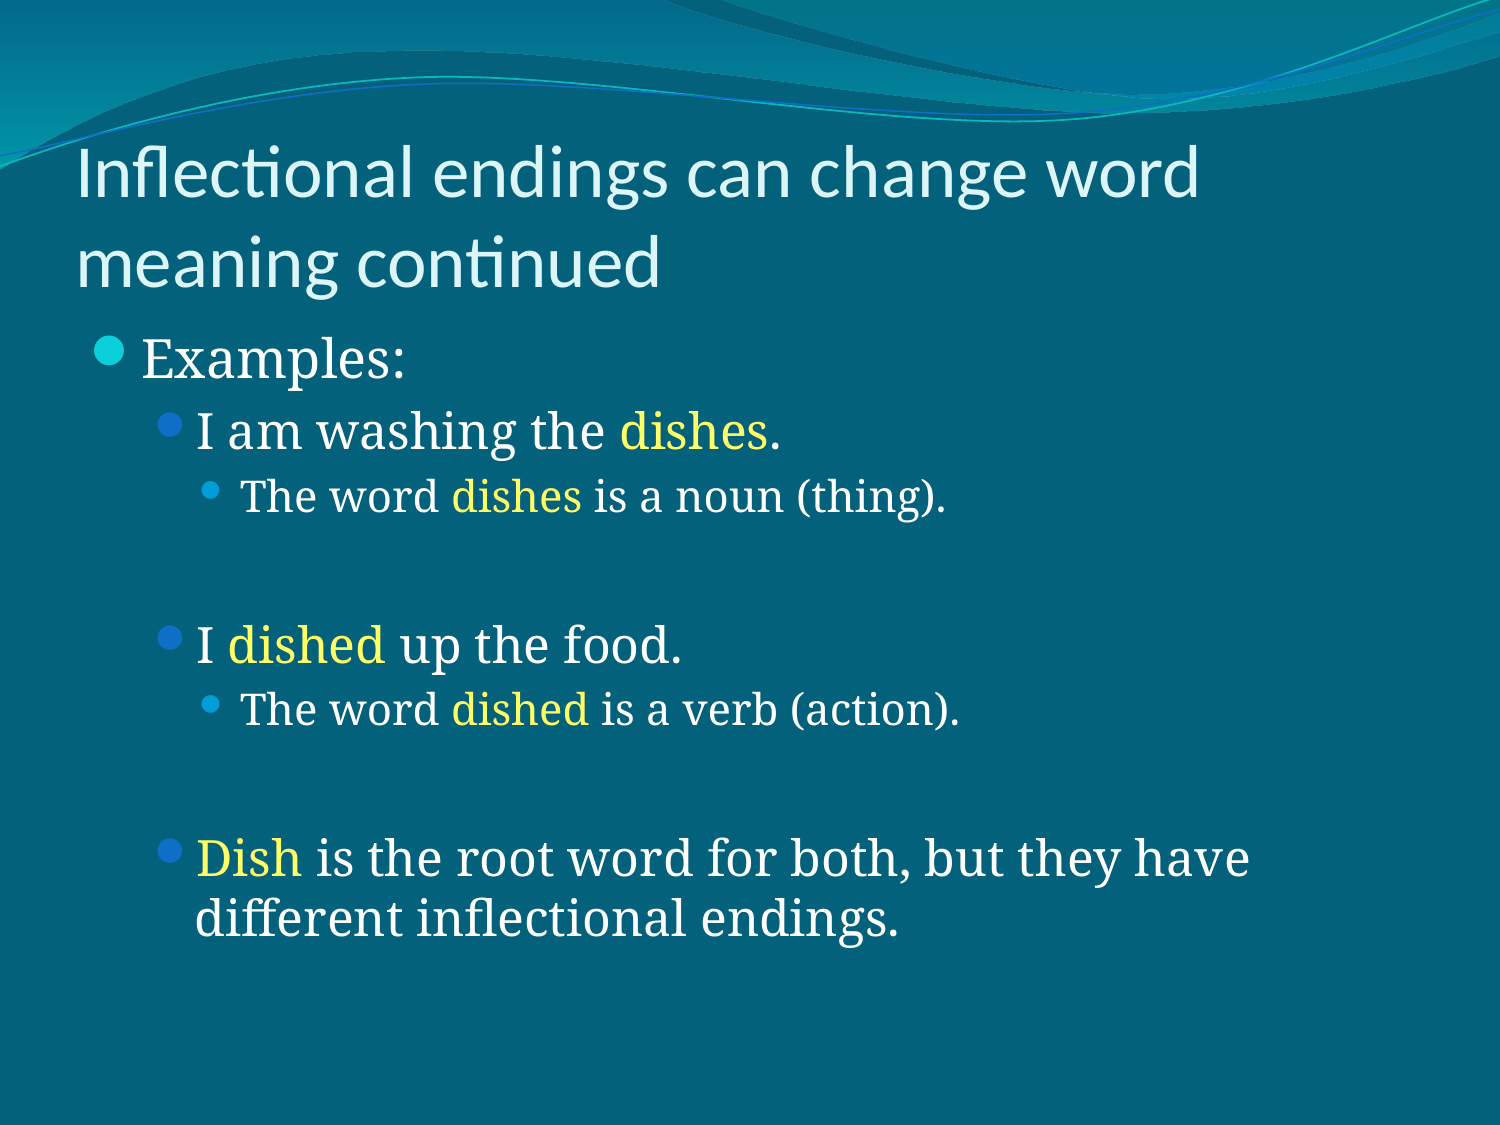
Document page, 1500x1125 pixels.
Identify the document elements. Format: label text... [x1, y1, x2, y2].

list Examples: I am washing the dishes. The word dishes is a noun (thing). I dished up the food. The word dished is a verb (action). Dish is the root word for both, but they have different inflectional endings. [75, 317, 1425, 1038]
title Inflectional endings can change word meaning continued [75, 115, 1425, 303]
